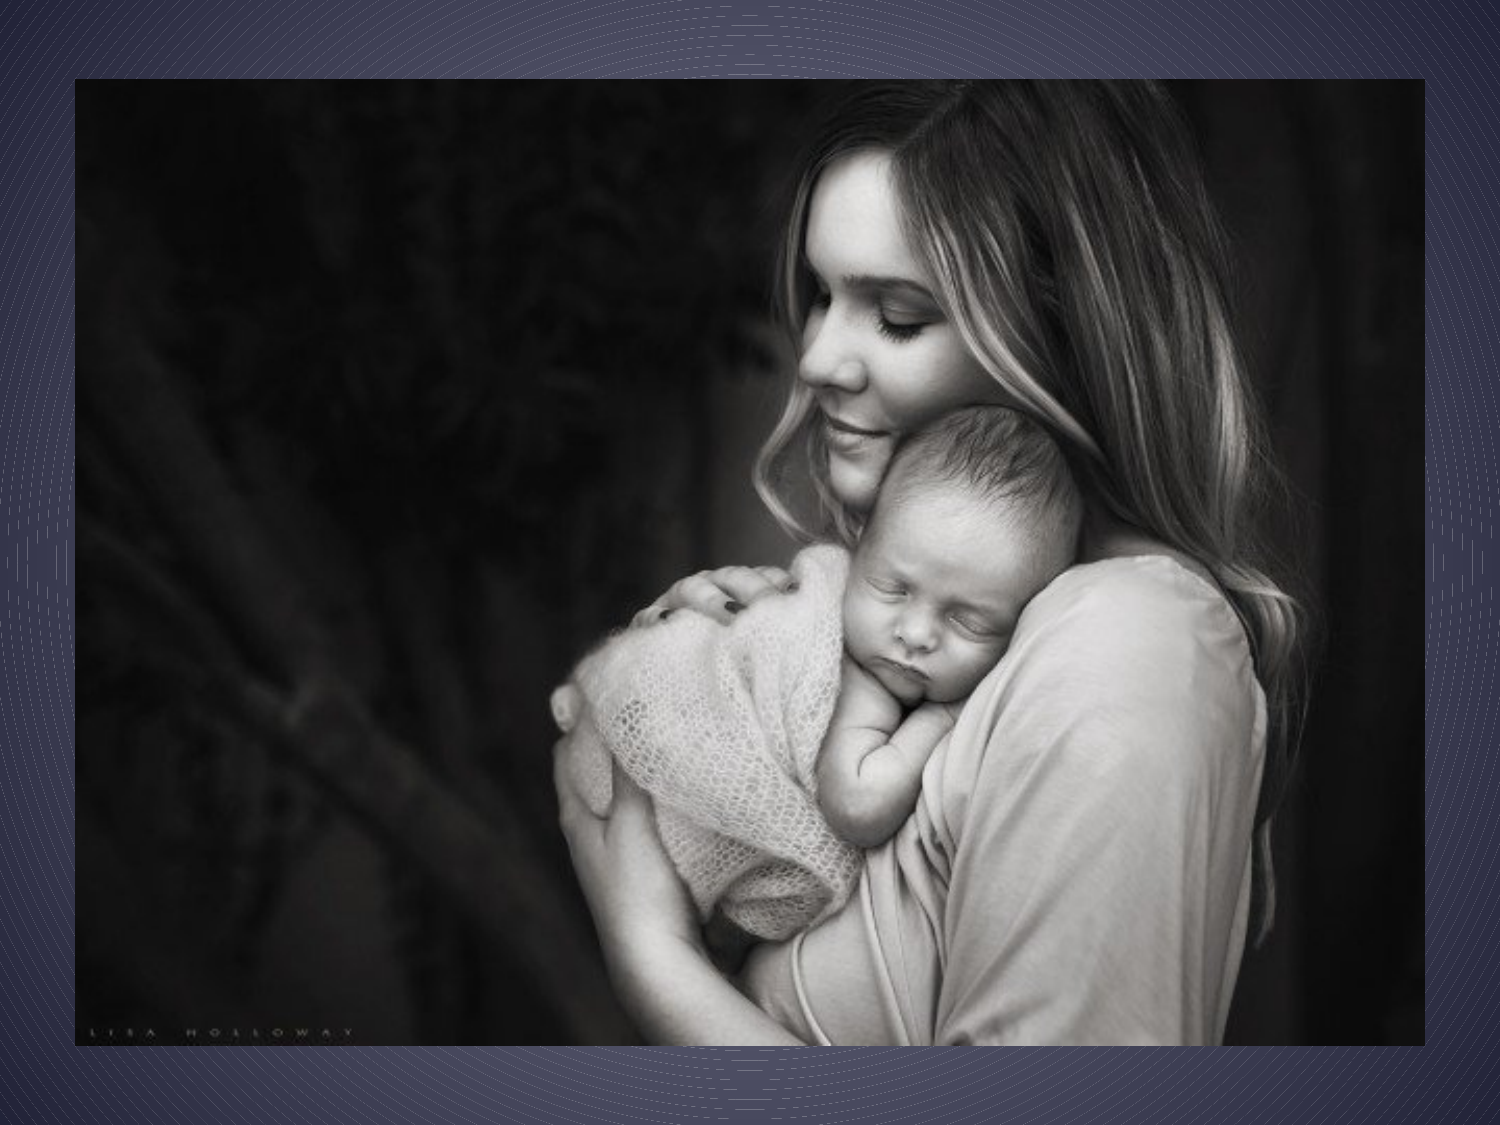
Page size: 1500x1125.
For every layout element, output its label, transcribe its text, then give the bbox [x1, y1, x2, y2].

picture [74, 78, 1426, 1047]
title Мать и дитя [0, 45, 1350, 233]
